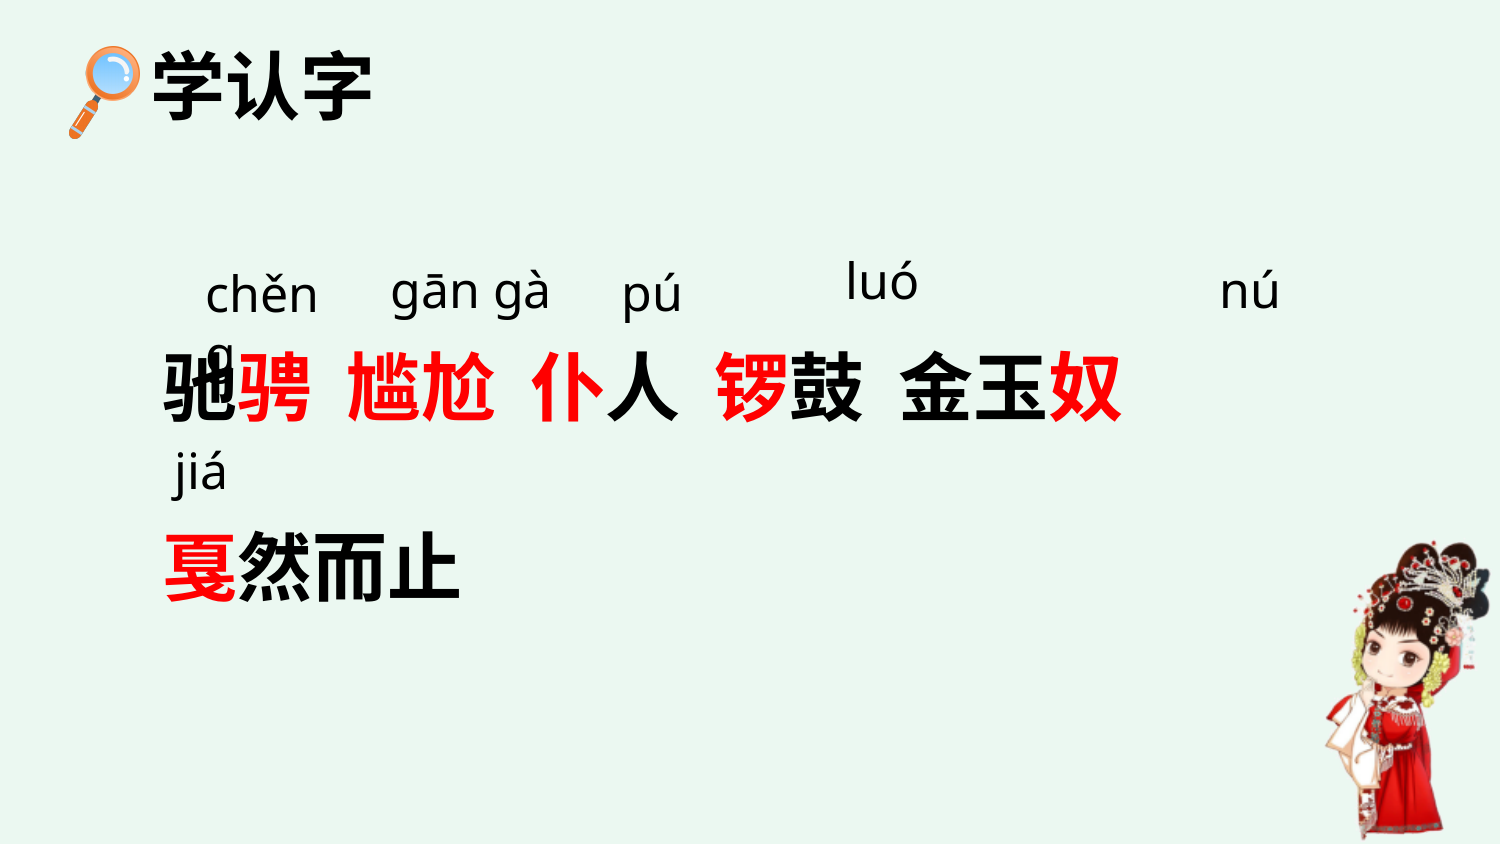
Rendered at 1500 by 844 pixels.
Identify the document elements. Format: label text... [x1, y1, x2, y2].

text_box pú [606, 254, 698, 329]
text_box 驰骋 尴尬 仆人 锣鼓 金玉奴 戛然而止 [147, 242, 1428, 618]
text_box 学认字 [135, 32, 506, 137]
picture [68, 46, 141, 139]
text_box jiá [159, 432, 244, 507]
text_box luó [830, 241, 935, 317]
text_box gān gà [375, 251, 605, 327]
picture [1317, 535, 1500, 842]
text_box chěng [190, 255, 363, 391]
text_box nú [1205, 251, 1297, 327]
